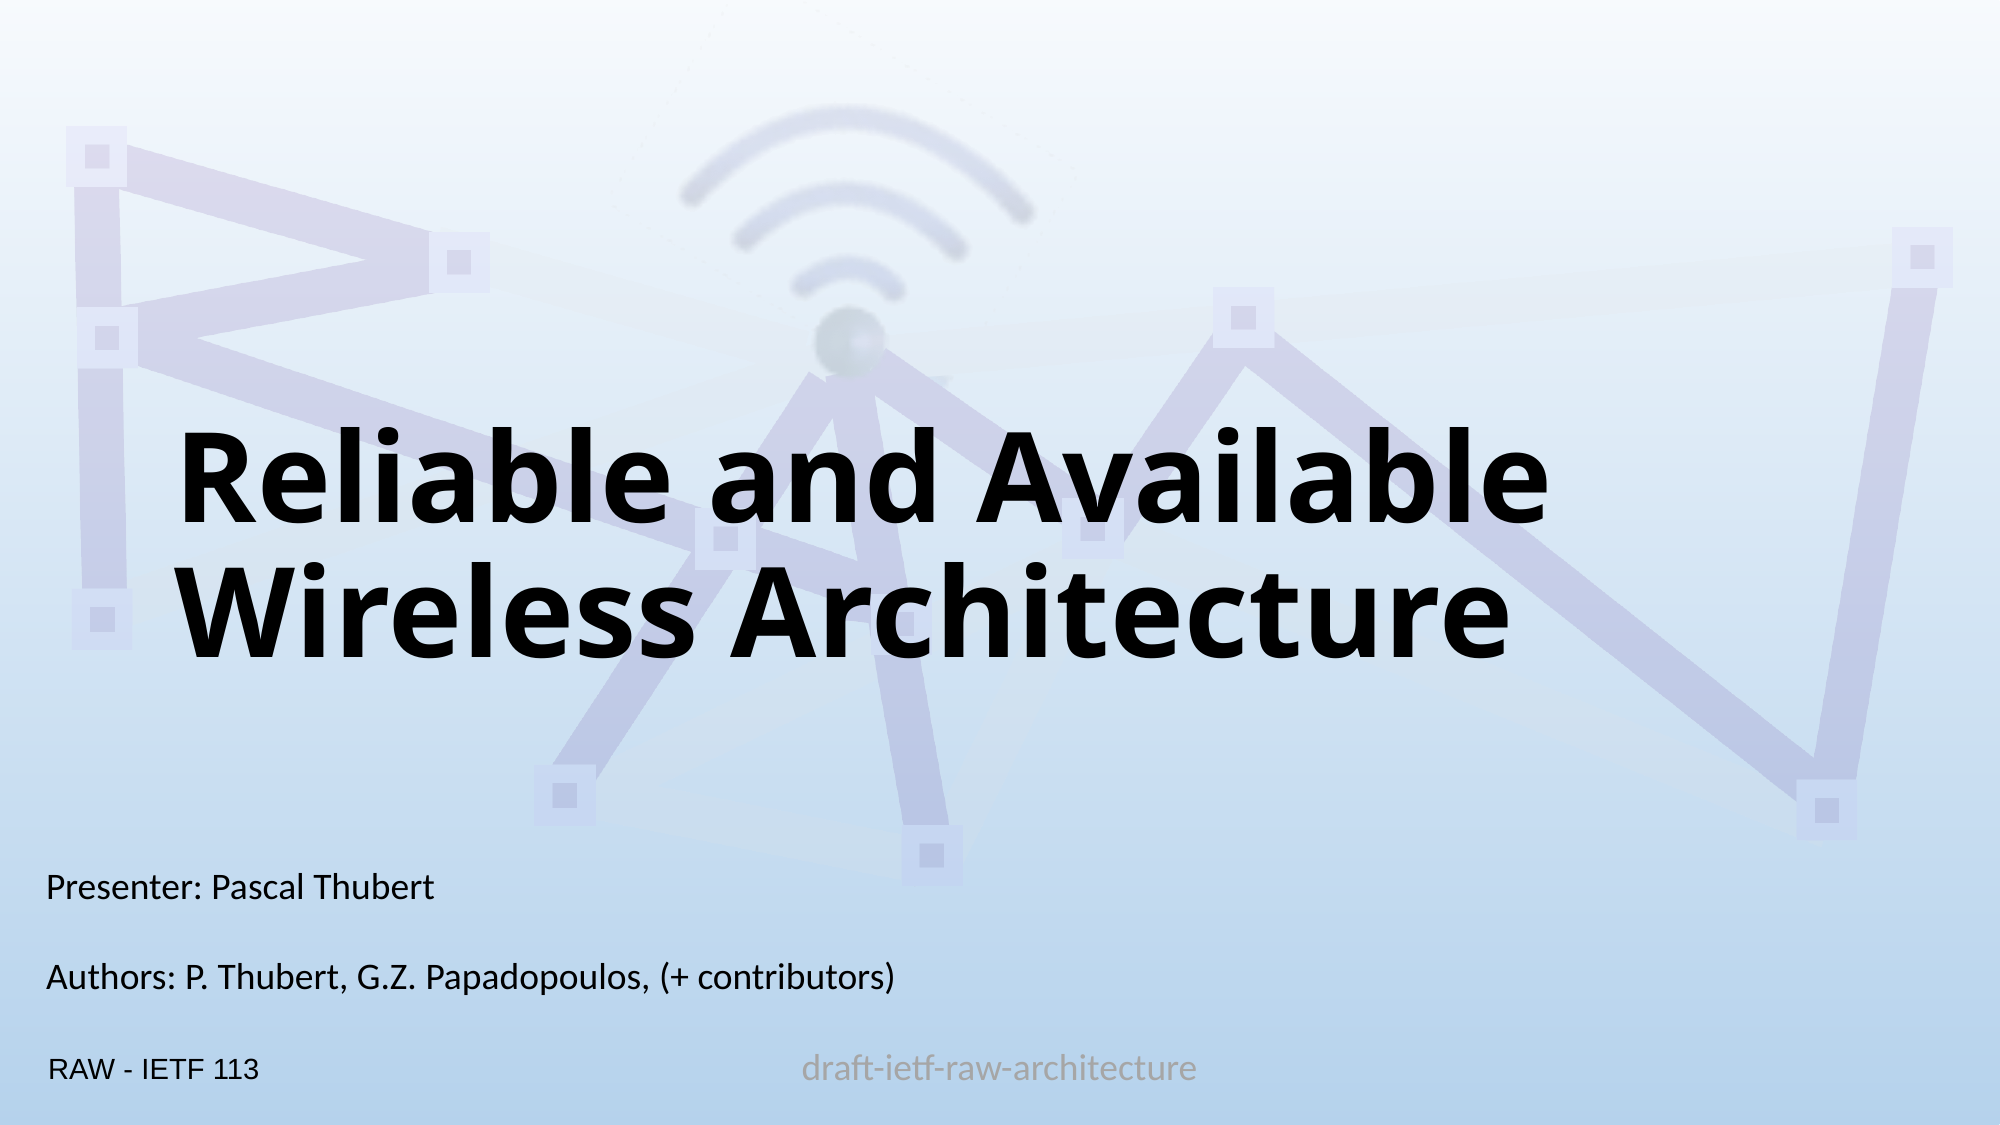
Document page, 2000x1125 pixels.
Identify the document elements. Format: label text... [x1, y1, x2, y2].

text_box Presenter: Pascal Thubert Authors: P. Thubert, G.Z. Papadopoulos, (+ contributors) [31, 976, 1140, 1004]
picture [0, 0, 2000, 976]
